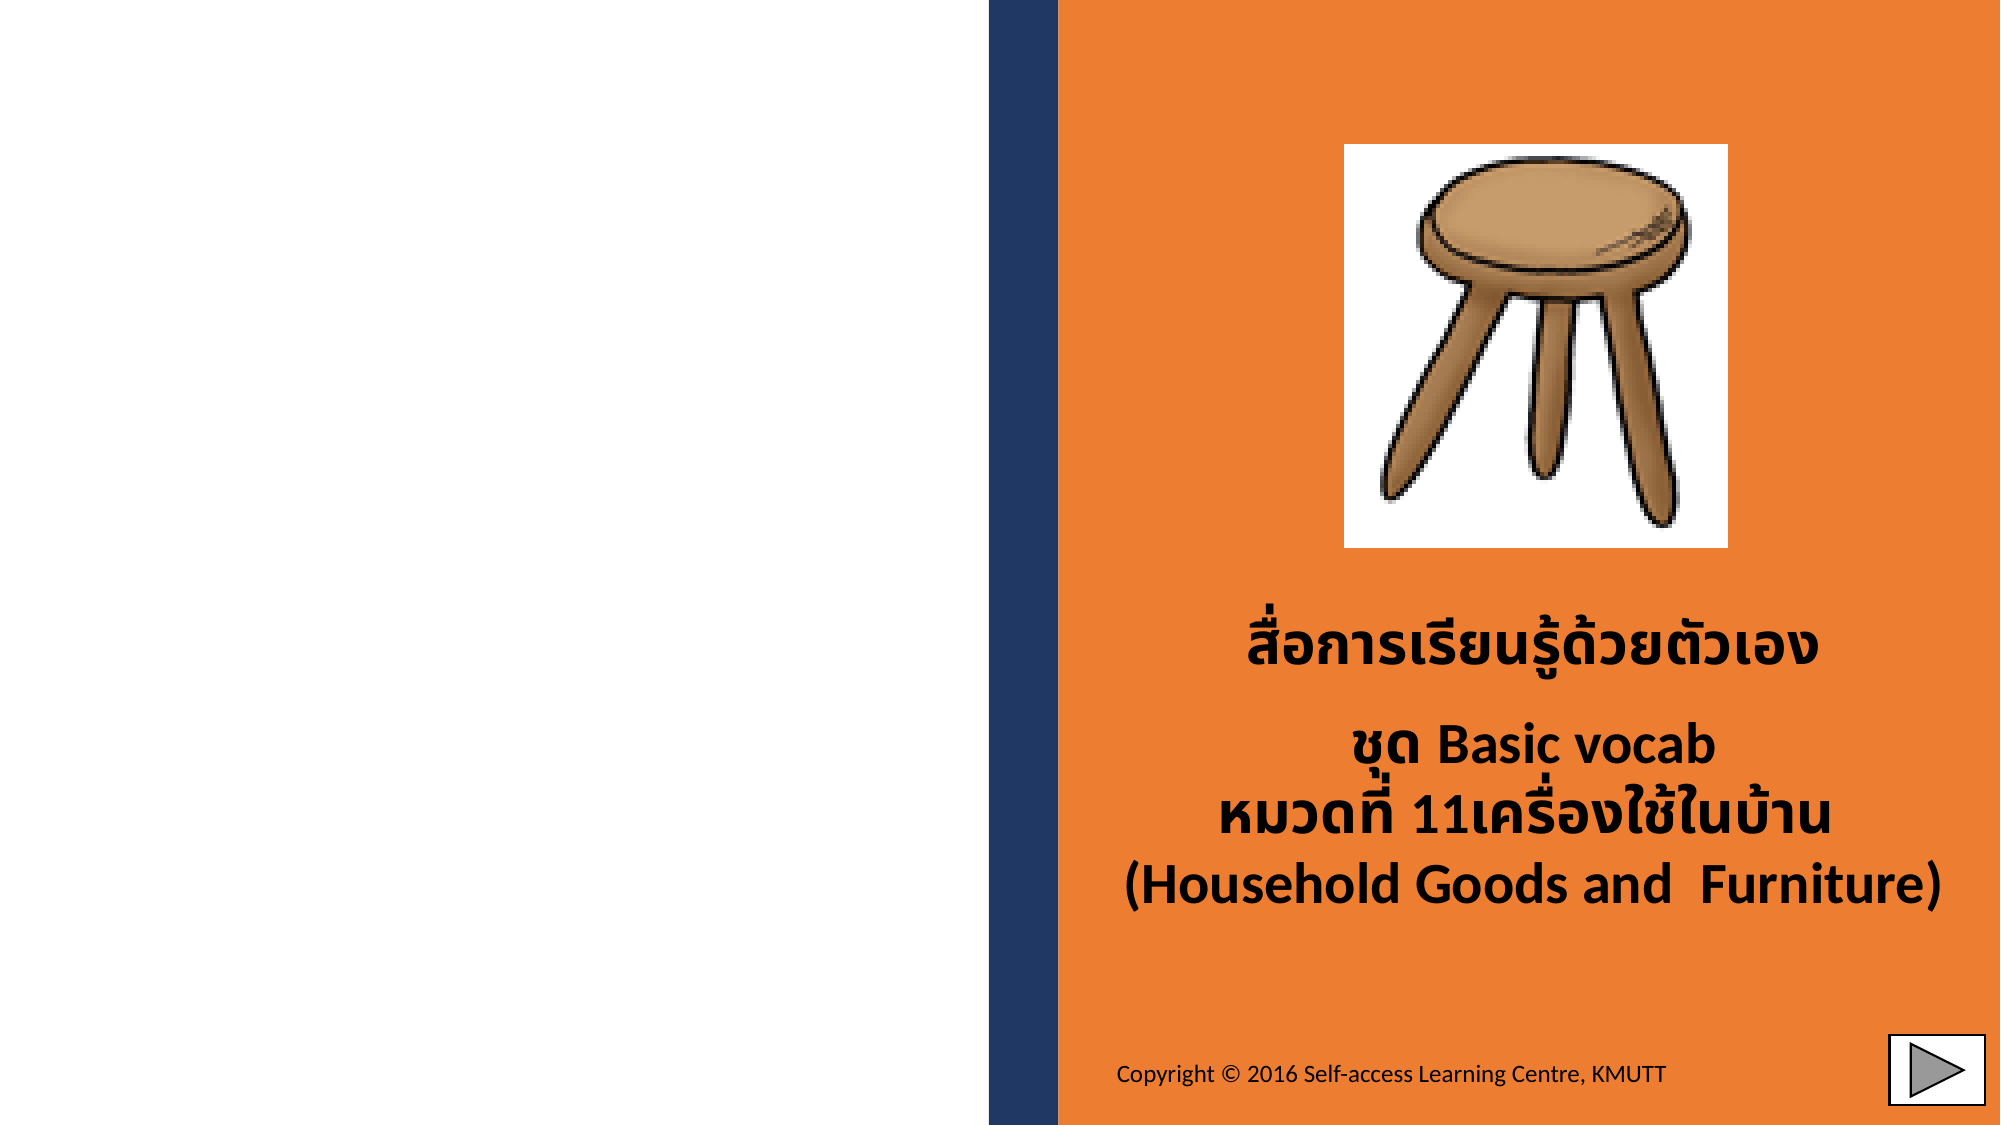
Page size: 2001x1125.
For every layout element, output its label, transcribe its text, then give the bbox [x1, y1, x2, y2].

text_box Copyright © 2016 Self-access Learning Centre, KMUTT [1100, 1049, 1741, 1097]
text_box [988, 0, 1058, 1125]
picture [1344, 144, 1733, 553]
text_box สื่อการเรียนรู้ด้วยตัวเอง ชุด Basic vocab หมวดที่ 11เครื่องใช้ในบ้าน (Household Goods and Furniture) [1058, 0, 2000, 1125]
text_box [1888, 1034, 1986, 1106]
